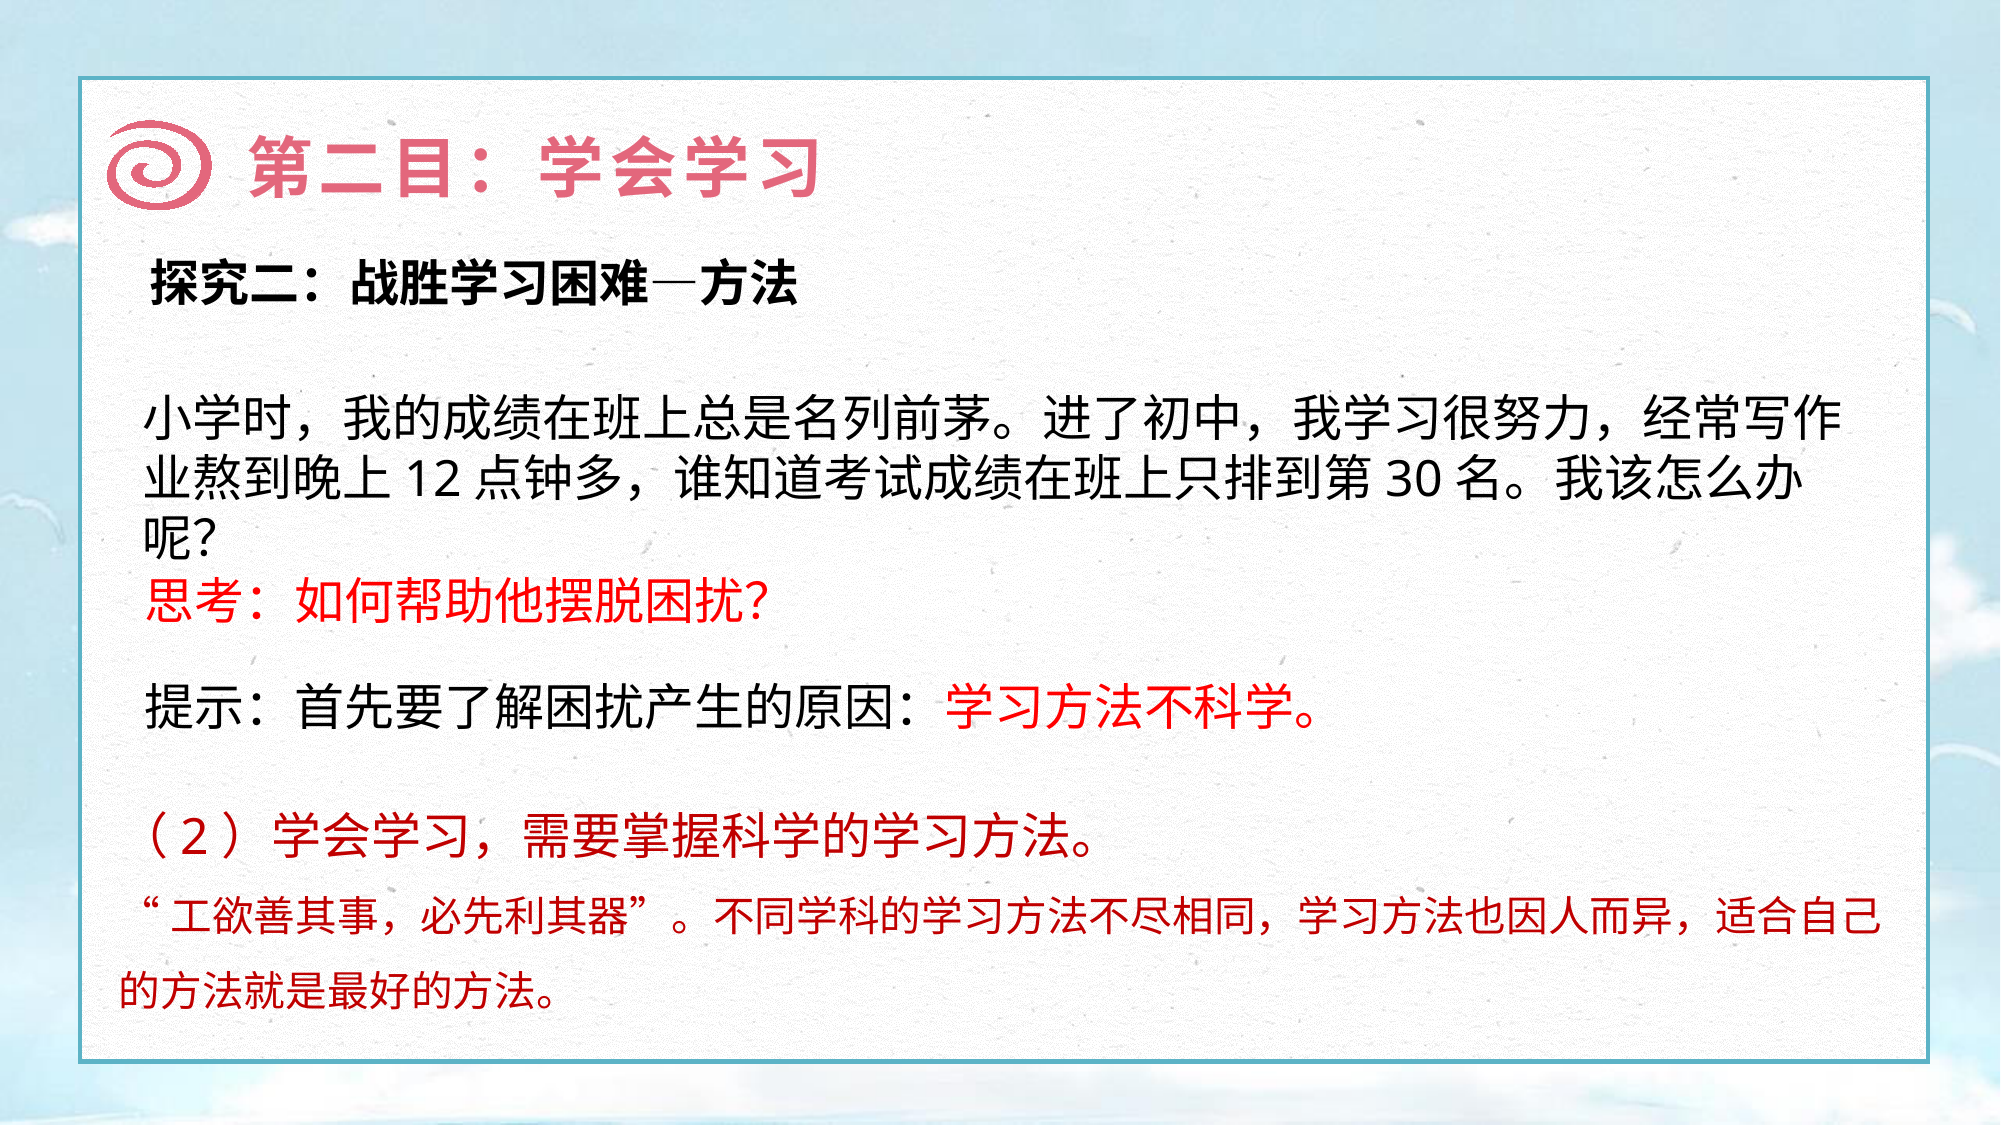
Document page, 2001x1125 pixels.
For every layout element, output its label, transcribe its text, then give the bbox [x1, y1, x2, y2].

text_box 探究二：战胜学习困难—方法 [134, 243, 815, 319]
text_box （2）学会学习，需要掌握科学的学习方法。 “工欲善其事，必先利其器”。不同学科的学习方法不尽相同，学习方法也因人而异，适合自己的方法就是最好的方法。 [103, 766, 1905, 1022]
text_box 提示：首先要了解困扰产生的原因：学习方法不科学。 [129, 668, 1871, 744]
text_box 思考：如何帮助他摆脱困扰？ [129, 562, 1871, 638]
picture [0, 0, 2001, 1125]
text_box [103, 107, 999, 226]
text_box 小学时，我的成绩在班上总是名列前茅。进了初中，我学习很努力，经常写作业熬到晚上12点钟多，谁知道考试成绩在班上只排到第30名。我该怎么办呢？ [128, 378, 1870, 574]
